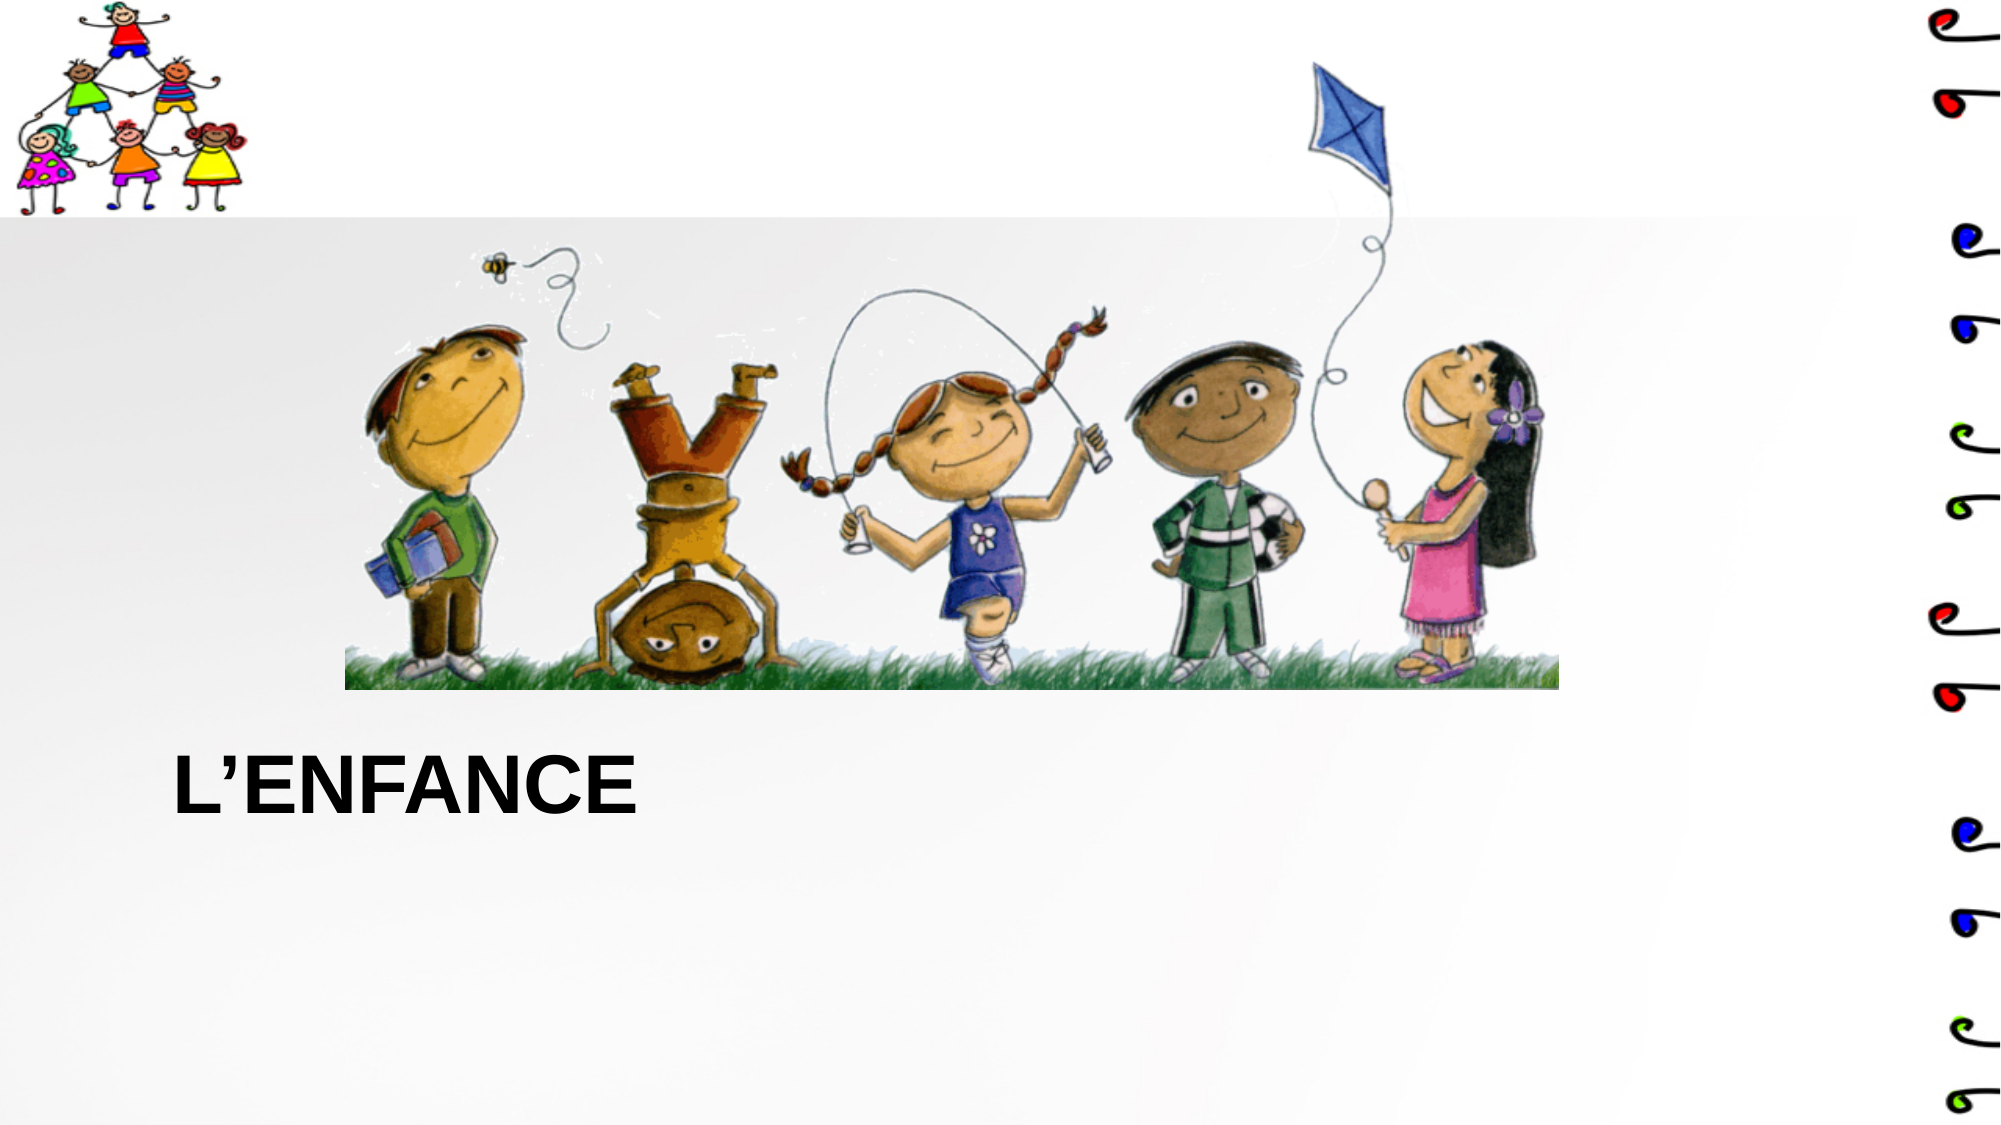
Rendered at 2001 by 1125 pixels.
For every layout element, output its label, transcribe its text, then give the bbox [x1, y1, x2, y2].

picture [0, 0, 2001, 1125]
title L’enfance [157, 722, 1859, 947]
